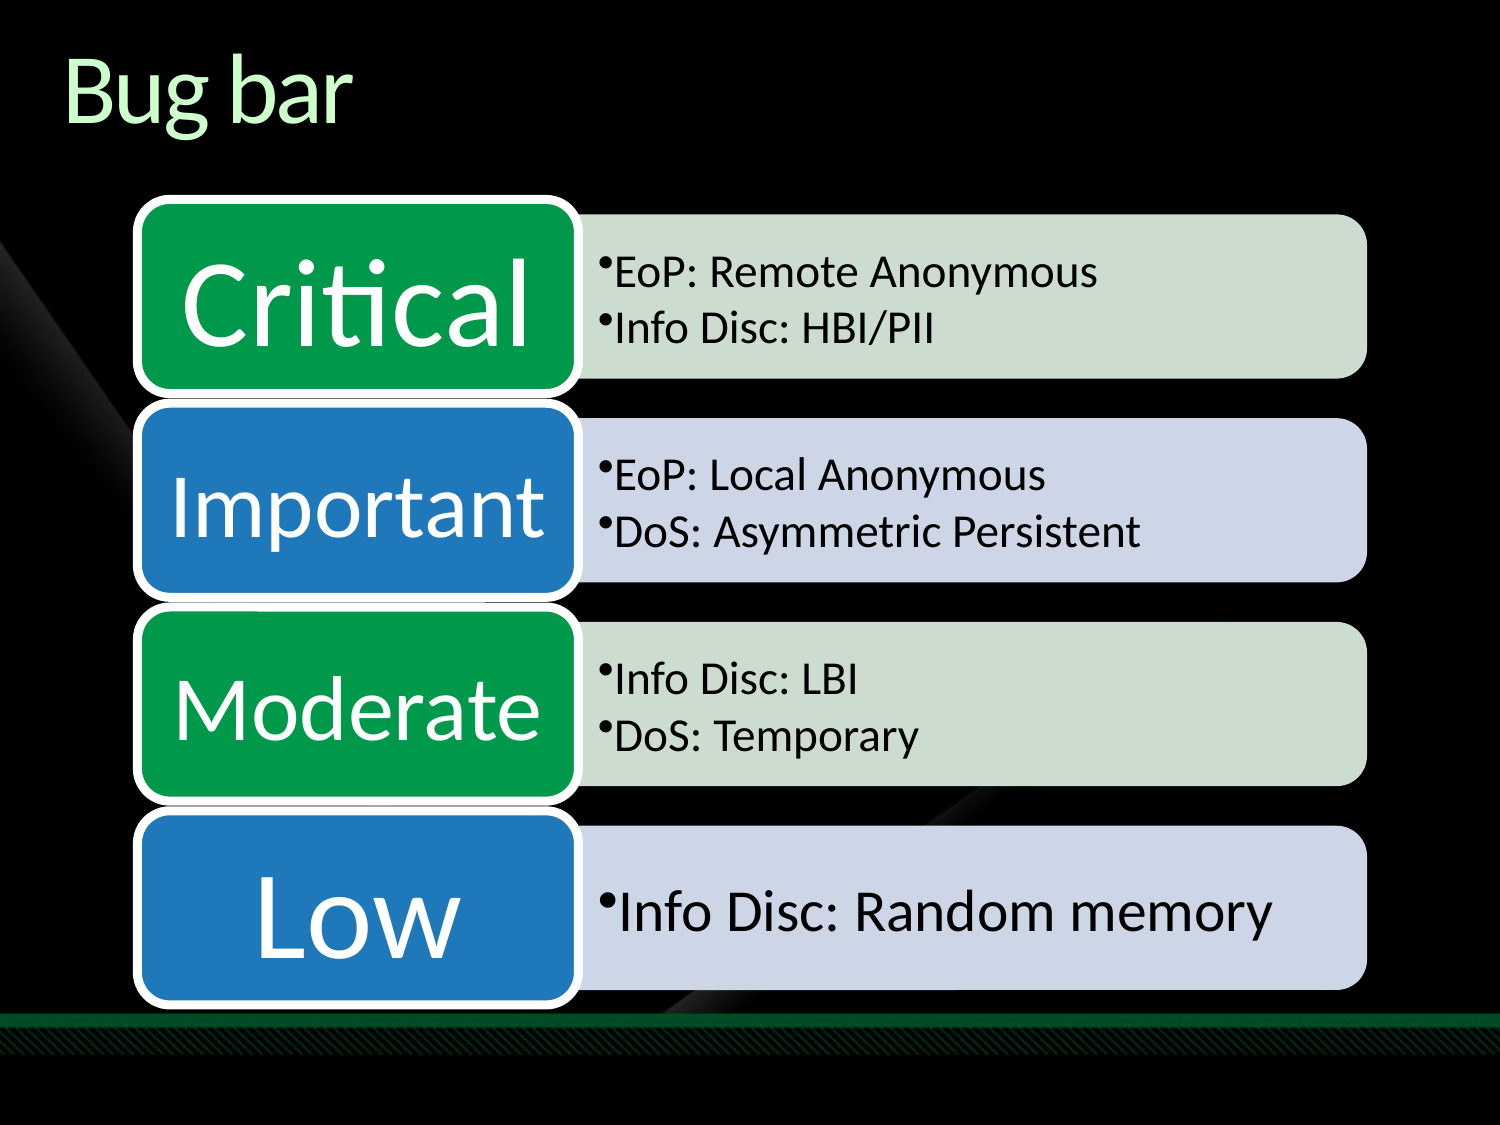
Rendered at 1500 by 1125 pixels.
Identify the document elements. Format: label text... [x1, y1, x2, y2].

title Bug bar [62, 37, 1438, 147]
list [137, 199, 1363, 1006]
picture [0, 0, 1500, 1125]
